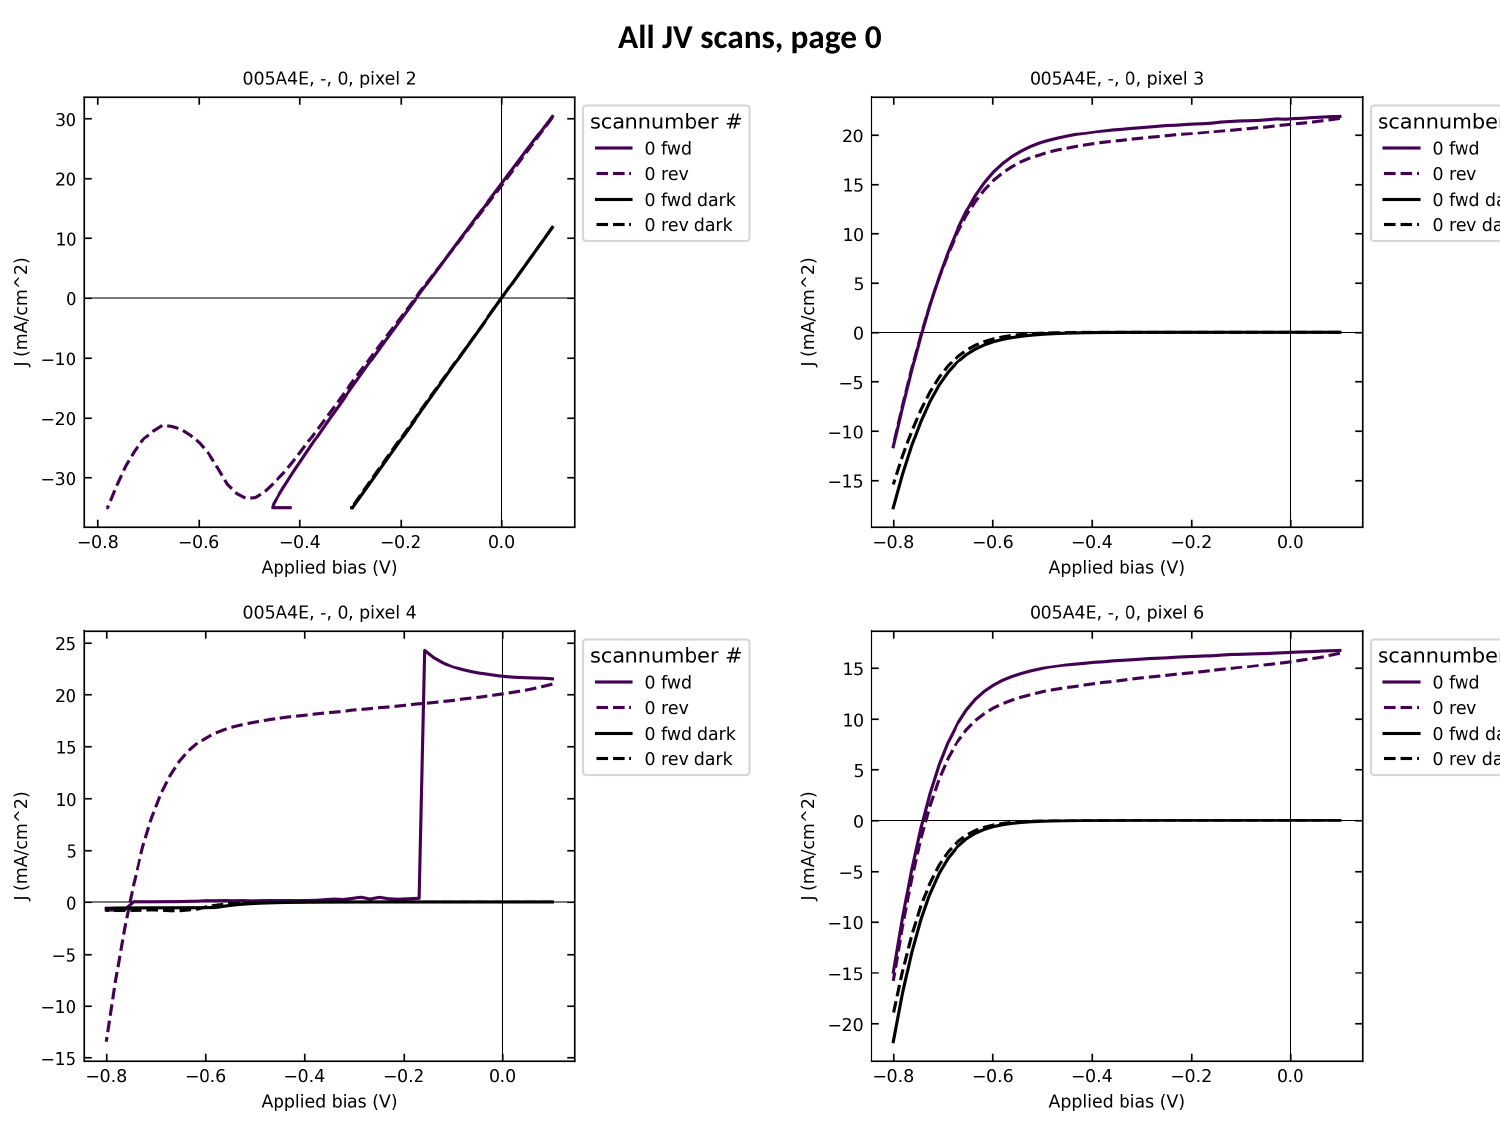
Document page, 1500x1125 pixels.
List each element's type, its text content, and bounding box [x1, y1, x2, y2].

picture [0, 56, 764, 1125]
picture [787, 56, 1500, 1125]
title All JV scans, page 0 [0, 0, 1500, 75]
